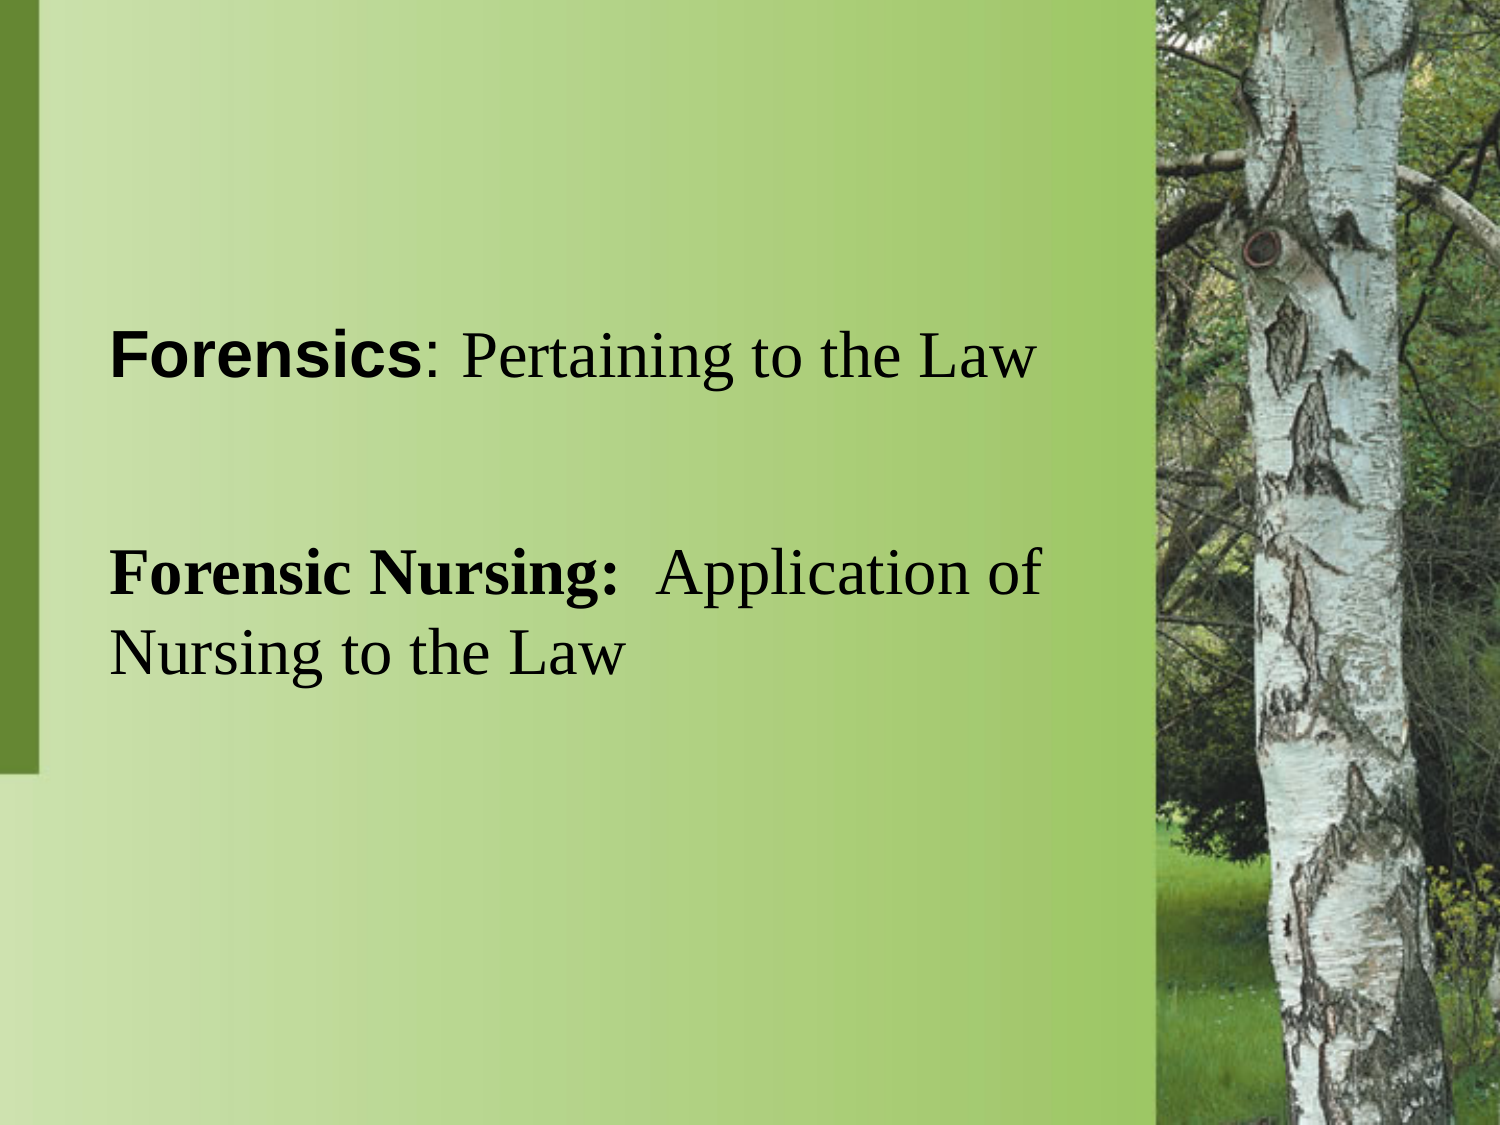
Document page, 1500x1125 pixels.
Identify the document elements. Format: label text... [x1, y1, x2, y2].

title Forensics: Pertaining to the Law [94, 22, 1117, 398]
subtitle Forensic Nursing: Application of Nursing to the Law [94, 520, 1145, 896]
picture [0, 0, 1500, 1125]
